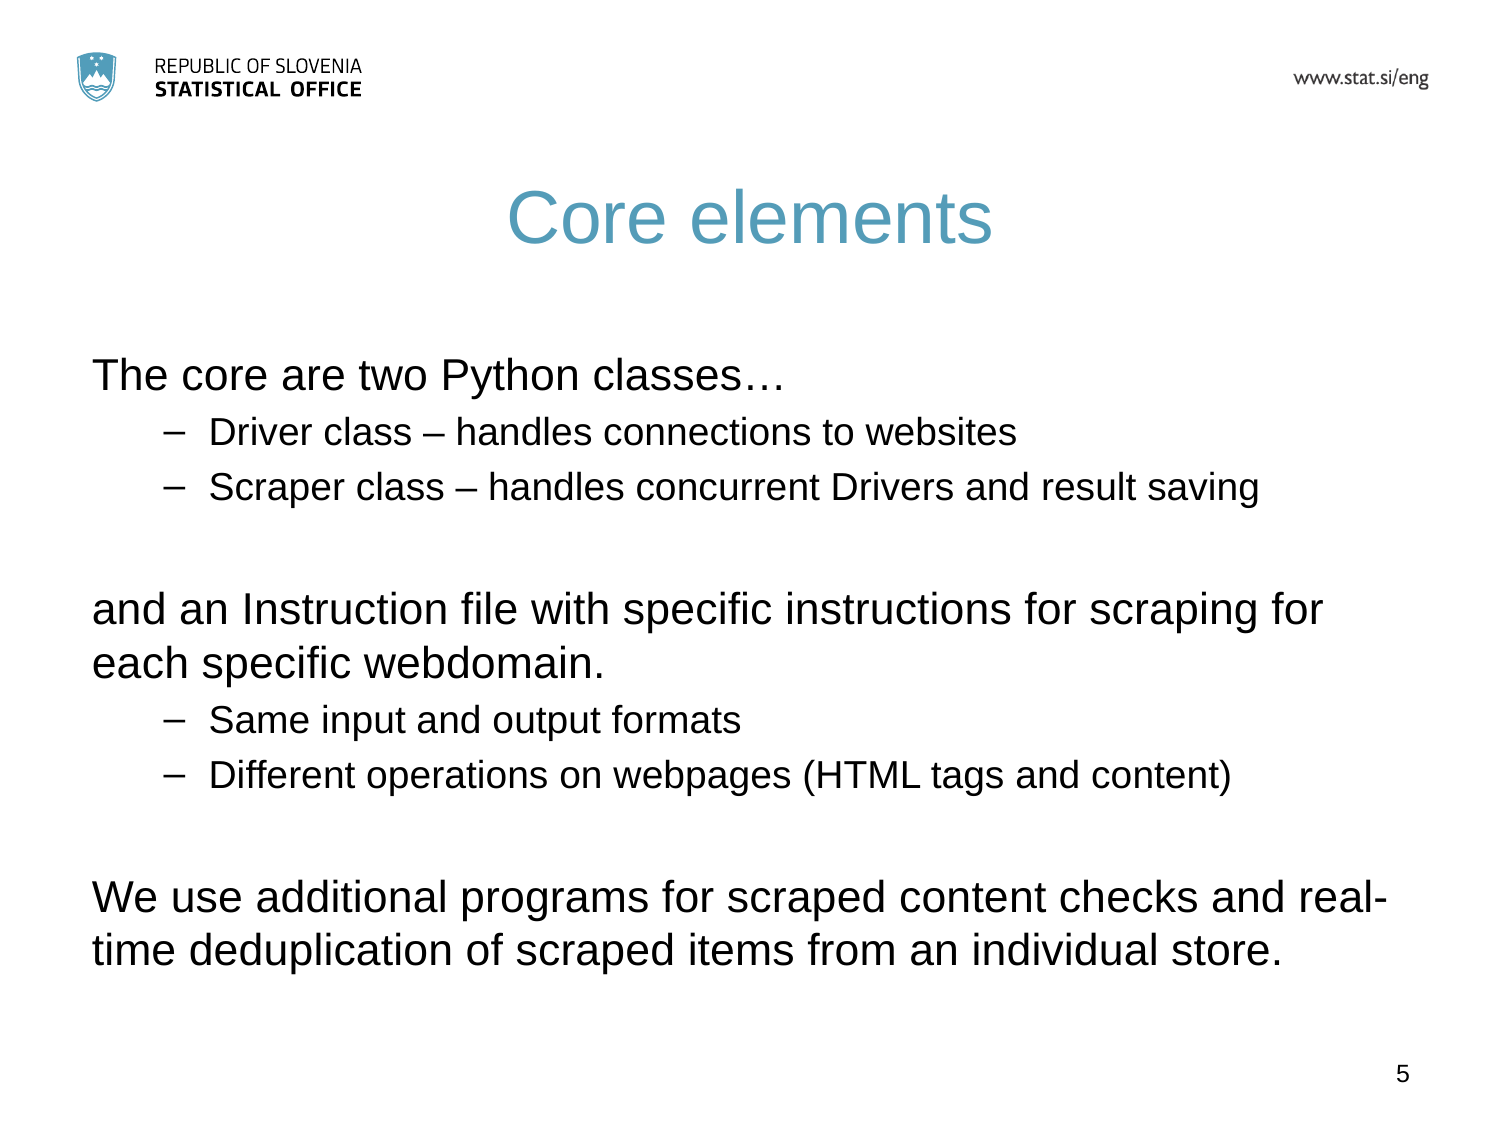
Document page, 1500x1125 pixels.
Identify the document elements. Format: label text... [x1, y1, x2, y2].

title Core elements [75, 113, 1425, 315]
picture [1293, 62, 1436, 92]
slide_number 5 [1305, 1042, 1425, 1103]
list The core are two Python classes… Driver class – handles connections to websites Scraper class – handles concurrent Drivers and result saving and an Instruction file with specific instructions for scraping for each specific webdomain. Same input and output formats Different operations on webpages (HTML tags and content) We use additional programs for scraped content checks and real-time deduplication of scraped items from an individual store. [76, 338, 1424, 1000]
